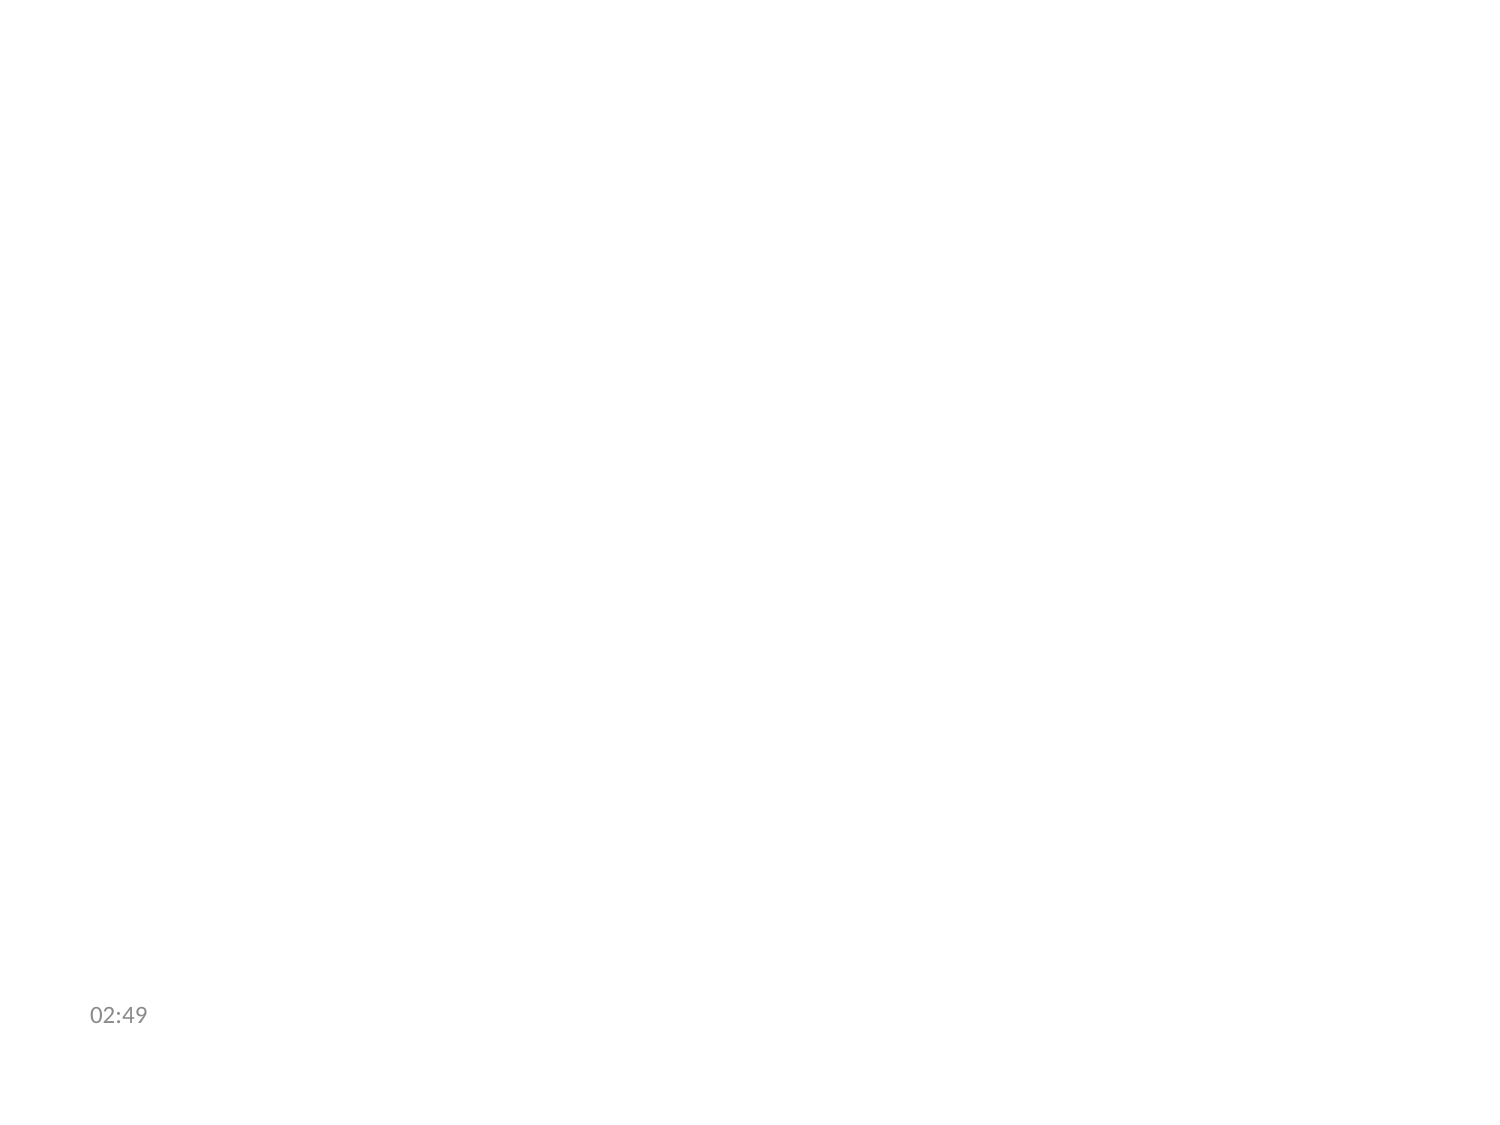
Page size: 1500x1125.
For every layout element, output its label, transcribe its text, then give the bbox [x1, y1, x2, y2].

text_box 15:35 [75, 983, 425, 1044]
